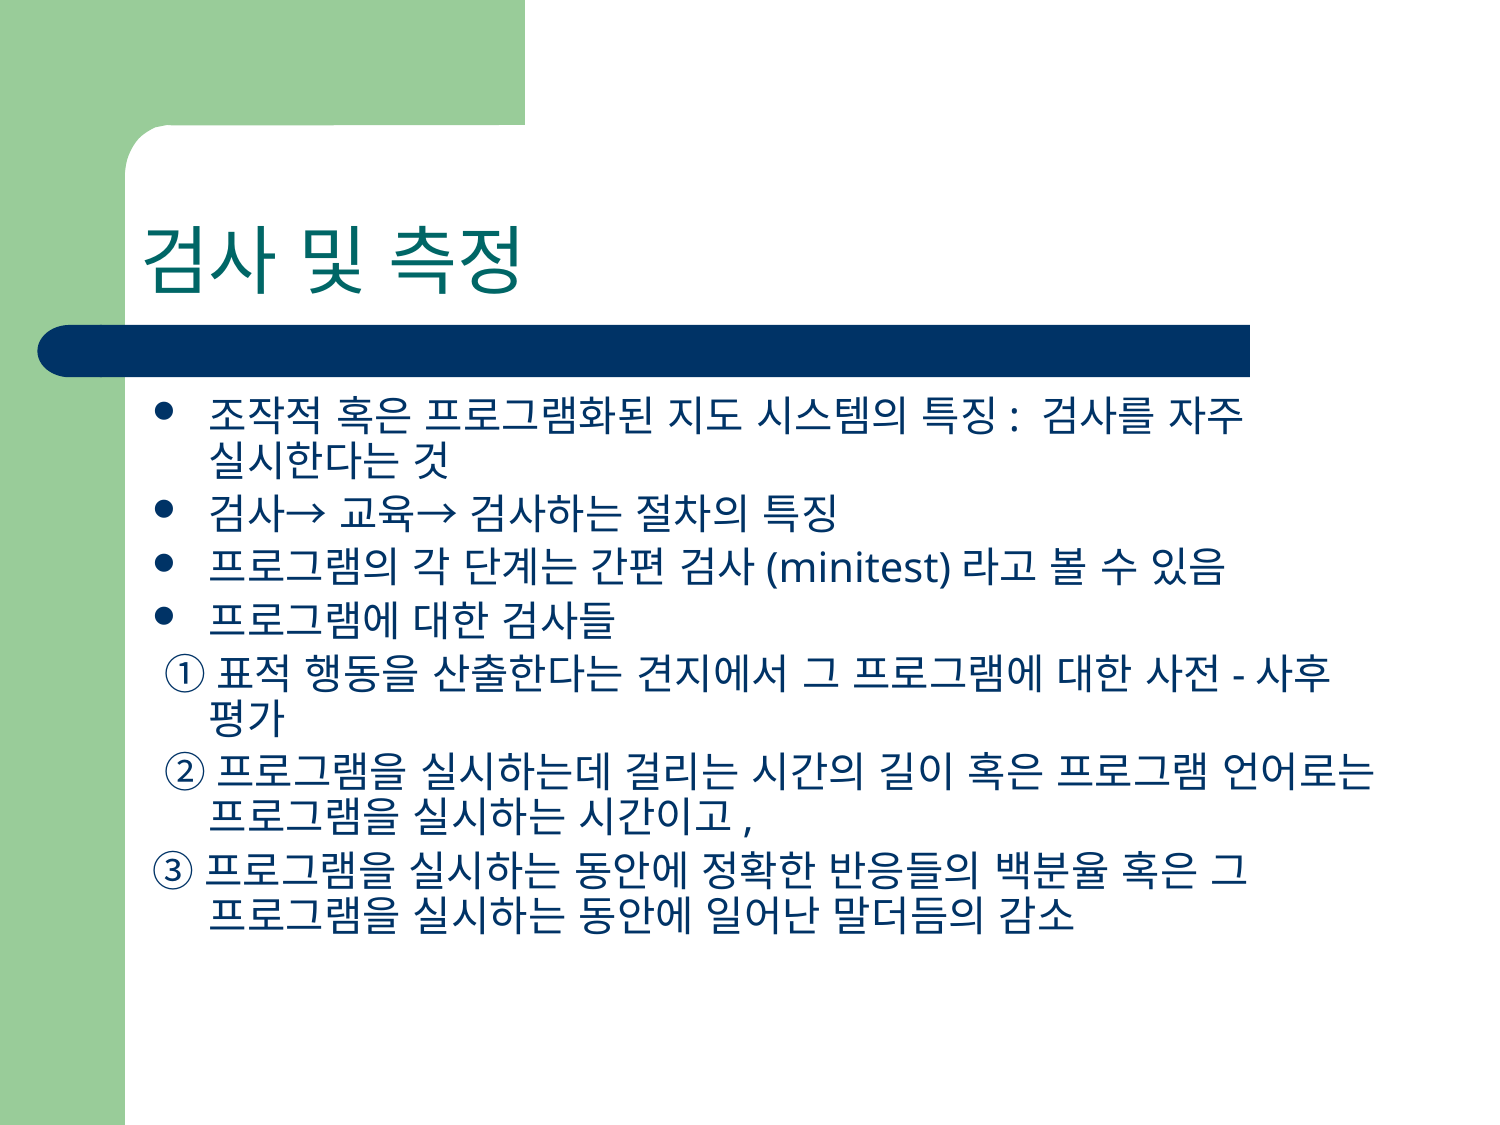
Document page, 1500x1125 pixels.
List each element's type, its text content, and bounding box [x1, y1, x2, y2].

title 검사 및 측정 [124, 124, 1426, 313]
list 조작적 혹은 프로그램화된 지도 시스템의 특징: 검사를 자주 실시한다는 것 검사→ 교육→ 검사하는 절차의 특징 프로그램의 각 단계는 간편 검사(minitest)라고 볼 수 있음 프로그램에 대한 검사들 ①표적 행동을 산출한다는 견지에서 그 프로그램에 대한 사전-사후 평가 ②프로그램을 실시하는데 걸리는 시간의 길이 혹은 프로그램 언어로는 프로그램을 실시하는 시간이고, ③프로그램을 실시하는 동안에 정확한 반응들의 백분율 혹은 그 프로그램을 실시하는 동안에 일어난 말더듬의 감소 [137, 387, 1400, 999]
